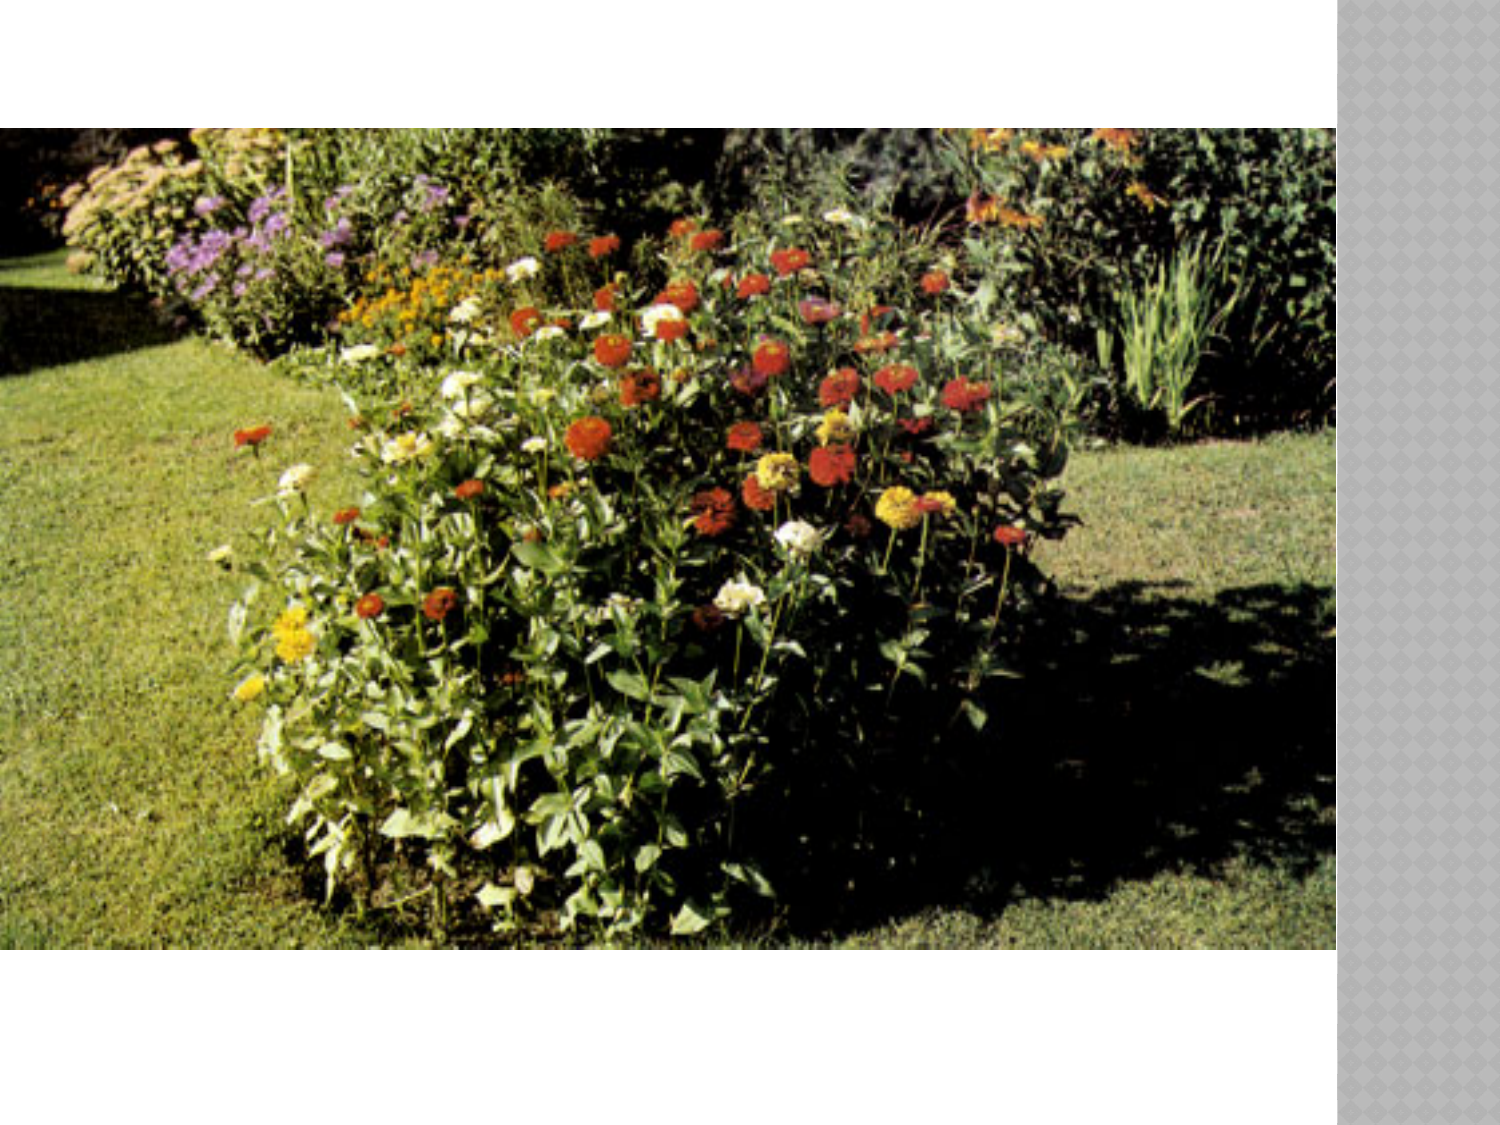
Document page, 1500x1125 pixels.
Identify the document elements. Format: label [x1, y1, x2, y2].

list [0, 128, 1337, 950]
